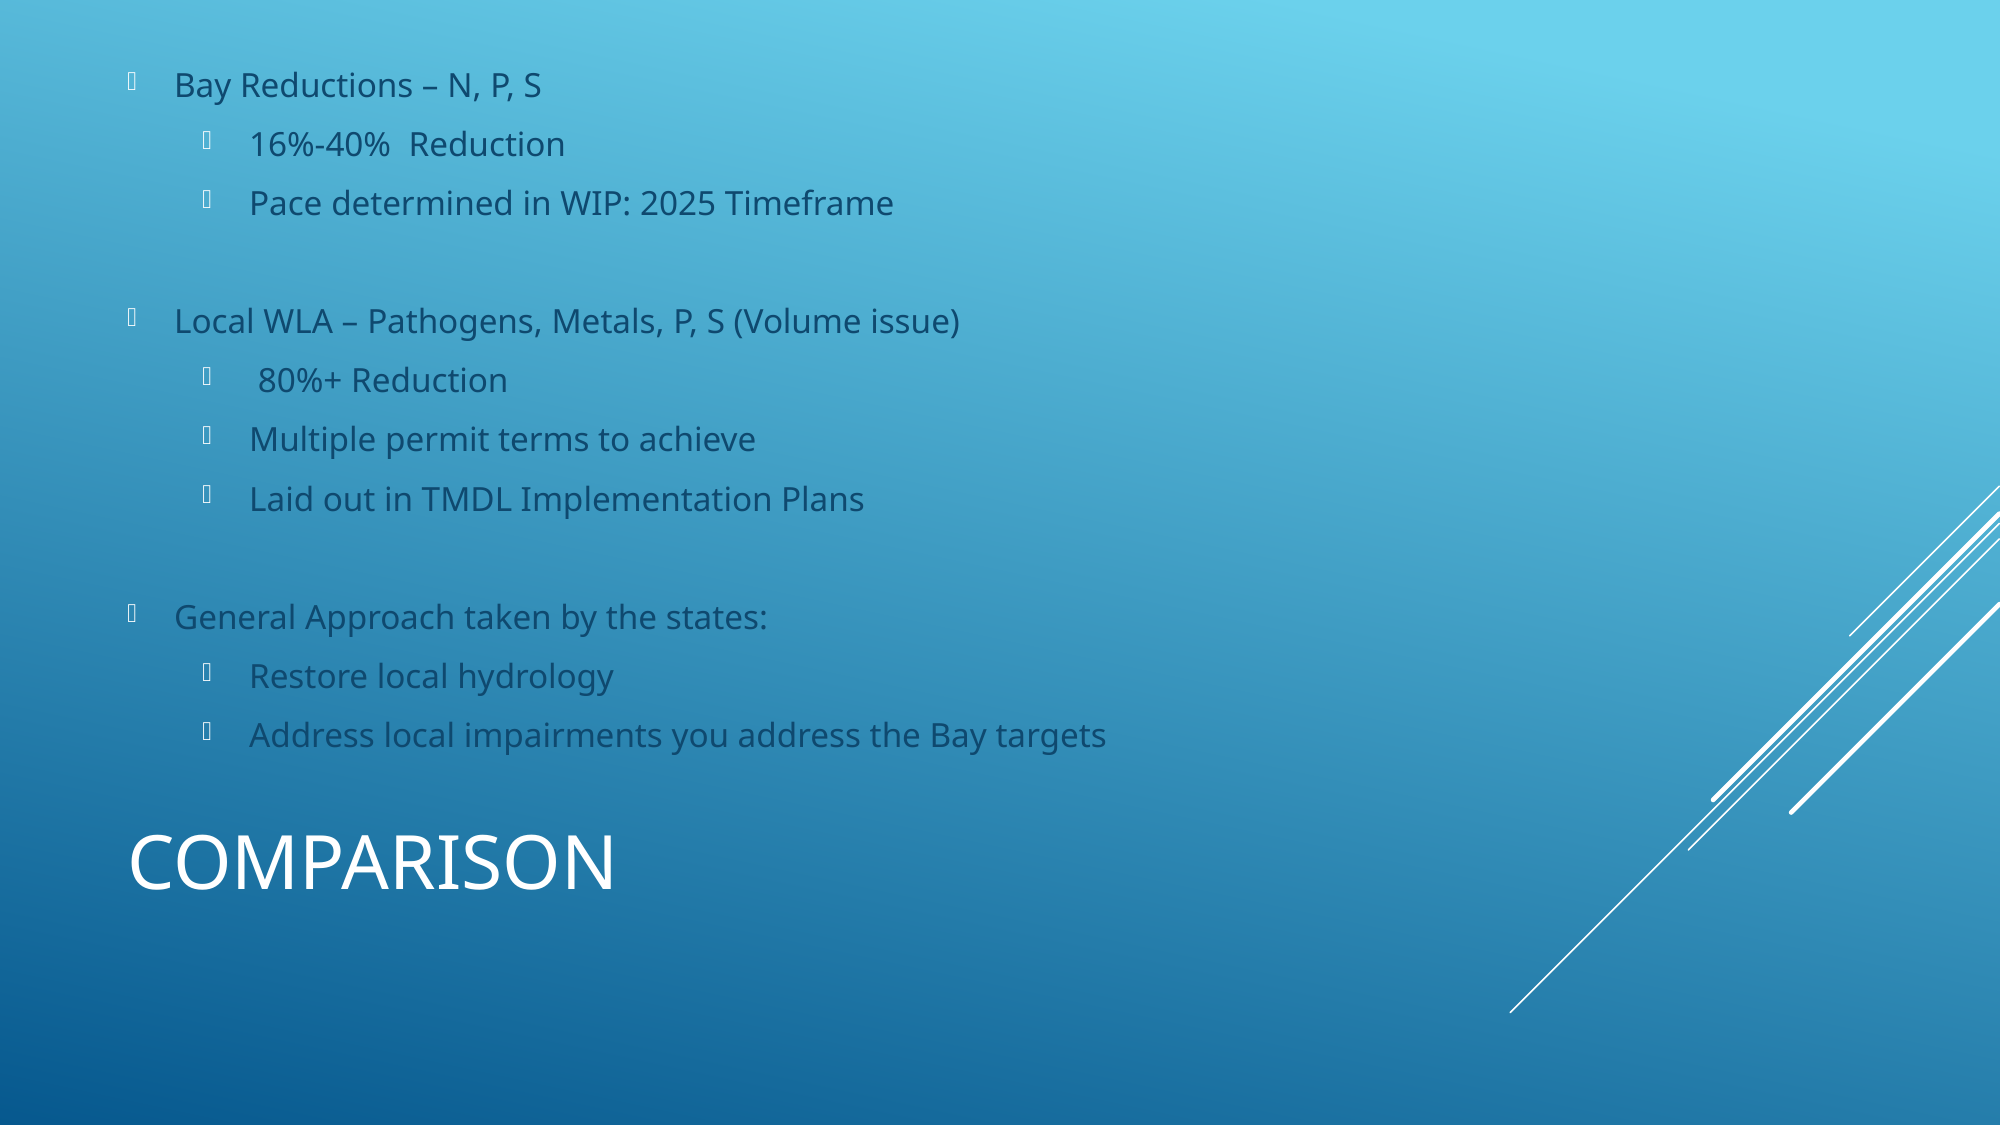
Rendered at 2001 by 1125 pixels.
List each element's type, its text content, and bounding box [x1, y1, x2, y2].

list Bay Reductions – N, P, S 16%-40% Reduction Pace determined in WIP: 2025 Timeframe Local WLA – Pathogens, Metals, P, S (Volume issue) 80%+ Reduction Multiple permit terms to achieve Laid out in TMDL Implementation Plans General Approach taken by the states: Restore local hydrology Address local impairments you address the Bay targets [112, 112, 1513, 706]
title ComParison [112, 736, 1513, 984]
